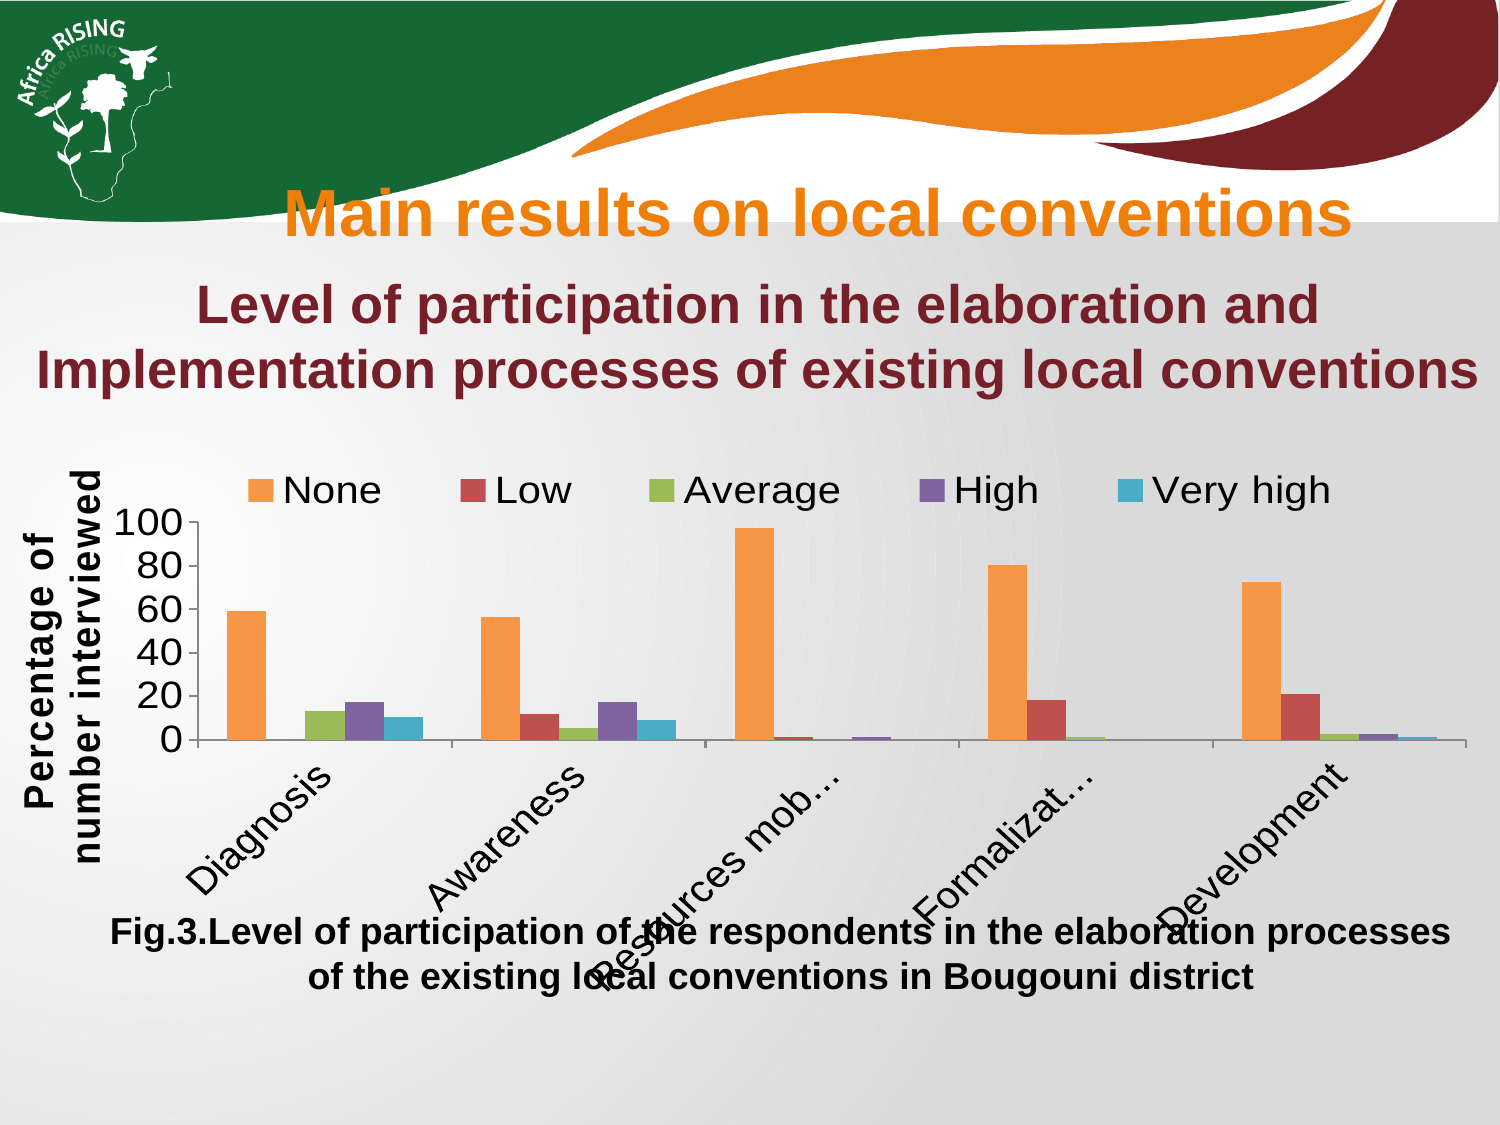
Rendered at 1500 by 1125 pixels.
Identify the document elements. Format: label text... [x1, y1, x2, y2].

chart [0, 461, 1476, 1001]
list Main results on local conventions [174, 162, 1463, 263]
picture [0, 0, 1499, 222]
list Level of participation in the elaboration and Implementation processes of existing local conventions [0, 262, 1500, 1125]
